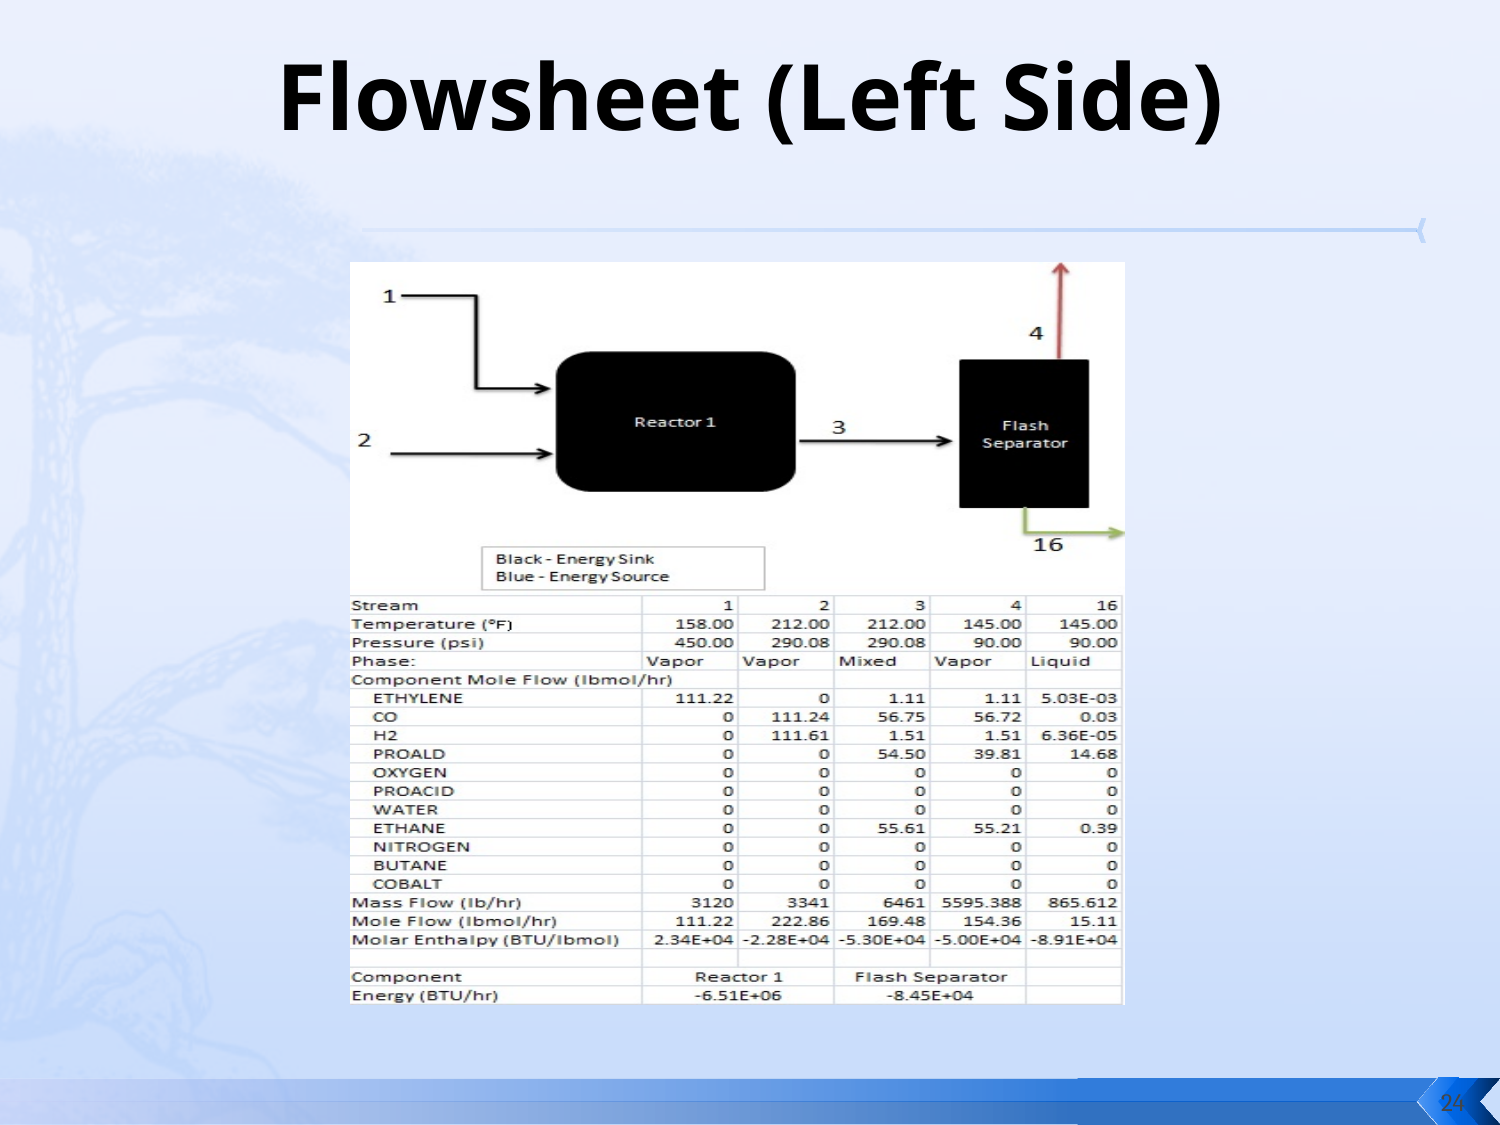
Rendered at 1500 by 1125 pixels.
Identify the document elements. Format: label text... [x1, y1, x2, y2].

title Flowsheet (Left Side) [75, 0, 1425, 188]
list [349, 261, 1126, 1006]
slide_number 24 [1406, 1077, 1500, 1125]
